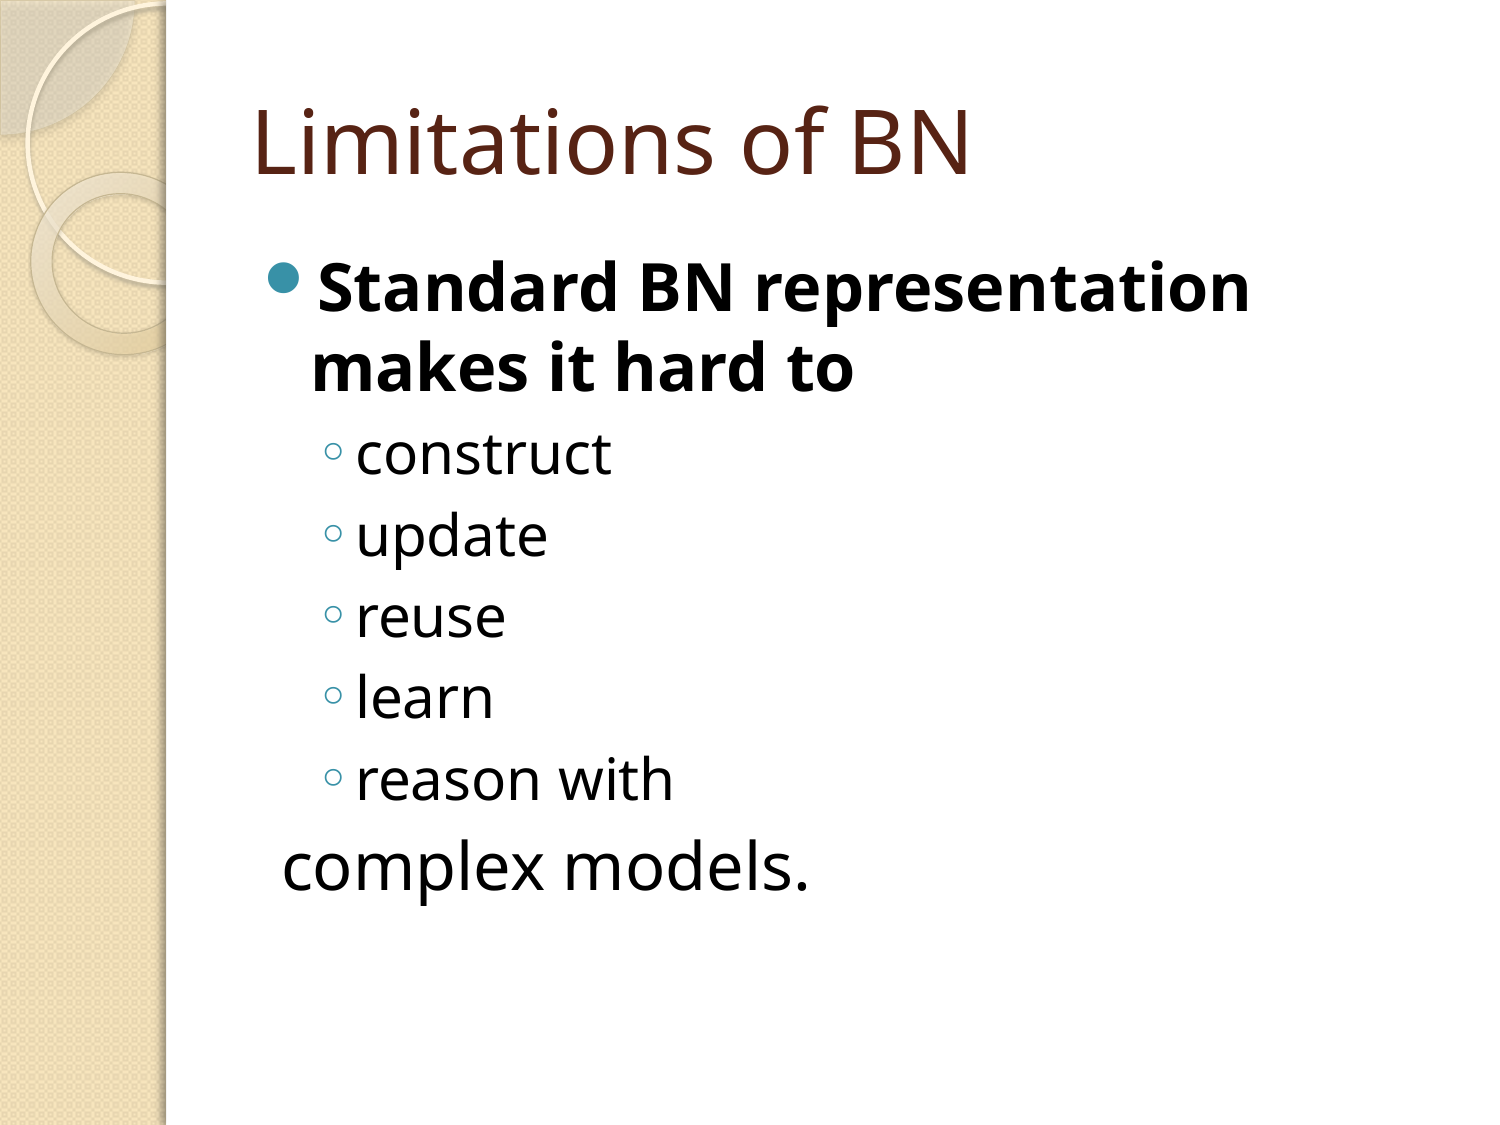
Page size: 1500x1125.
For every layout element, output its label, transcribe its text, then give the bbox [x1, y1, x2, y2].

title Limitations of BN [235, 45, 1466, 233]
list Standard BN representation makes it hard to construct update reuse learn reason with complex models. [235, 237, 1466, 1025]
